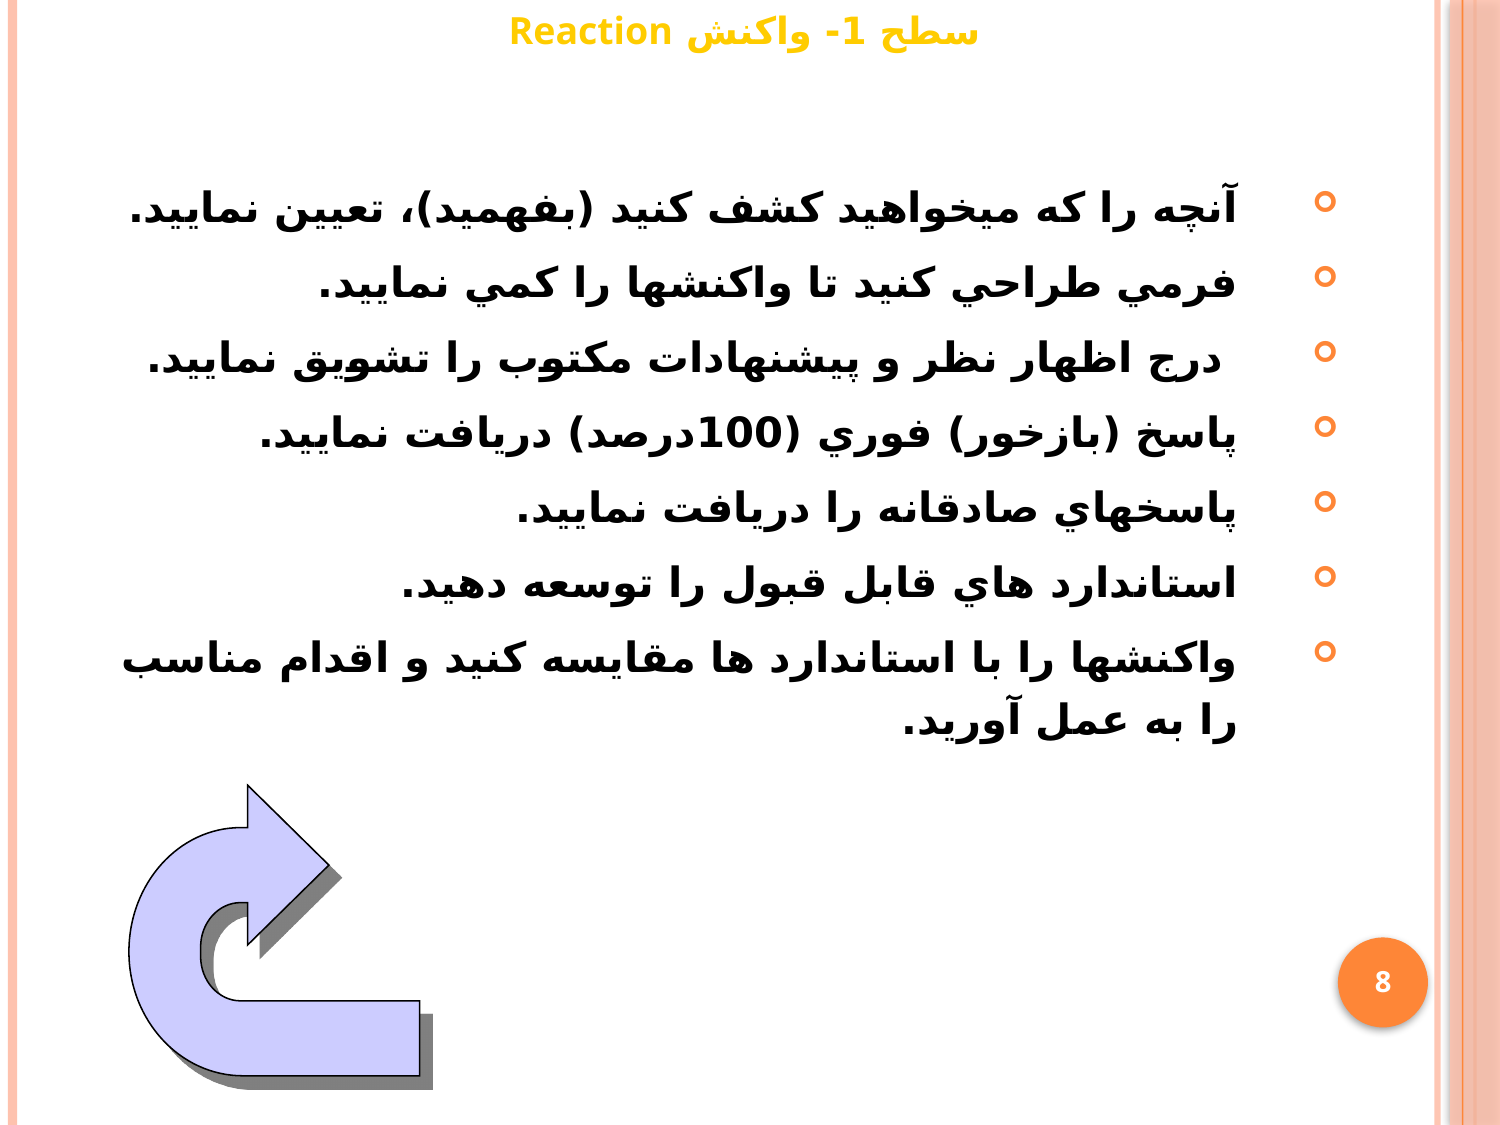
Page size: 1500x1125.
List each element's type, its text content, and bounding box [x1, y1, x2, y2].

text_box سطح 1- واکنش Reaction [147, 0, 1341, 60]
text_box [128, 785, 420, 1076]
list آنچه را كه مي‏خواهيد كشف كنيد (بفهميد)، تعيين نماييد. فرمي طراحي كنيد تا واكنشها را كمي نماييد. درج اظهار نظر و پيشنهادات مكتوب را تشويق نماييد. پاسخ (بازخور) فوري (100درصد) دريافت نماييد. پاسخهاي صادقانه را دريافت نماييد. استاندارد هاي قابل قبول را توسعه دهيد. واكنشها را با استاندارد ها مقايسه كنيد و اقدام مناسب را به عمل آوريد. [64, 160, 1412, 787]
slide_number 8 [1333, 940, 1434, 1027]
